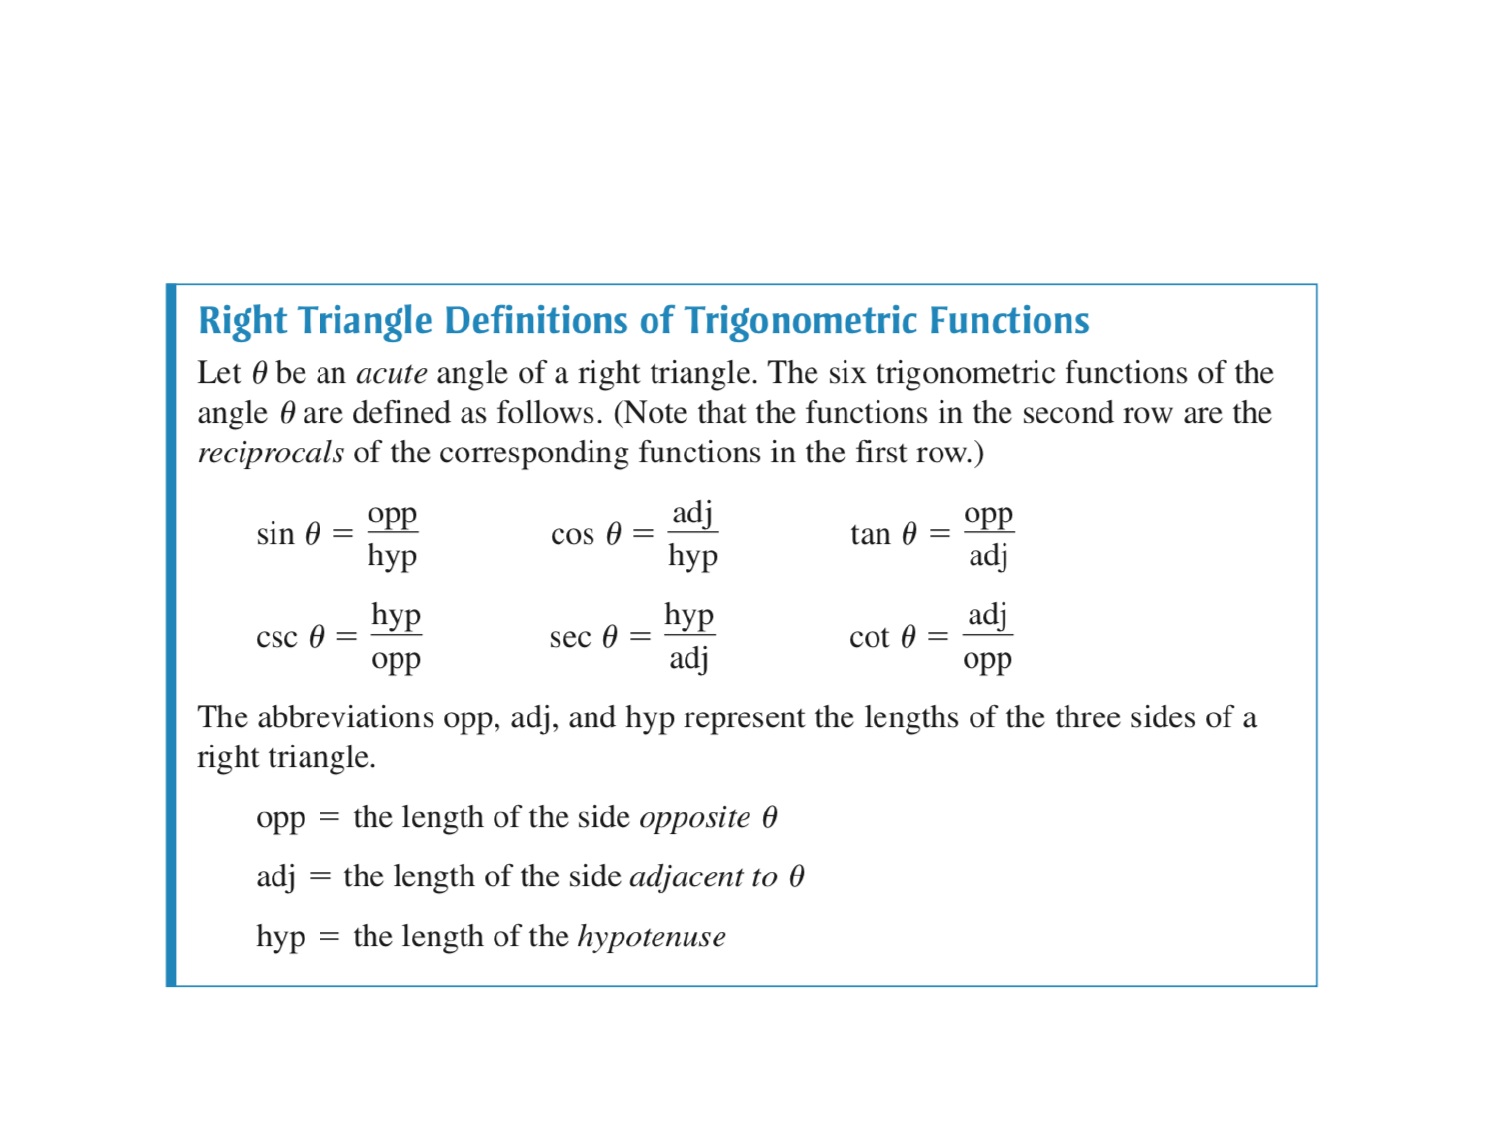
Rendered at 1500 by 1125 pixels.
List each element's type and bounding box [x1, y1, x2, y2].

list [74, 262, 1426, 1006]
